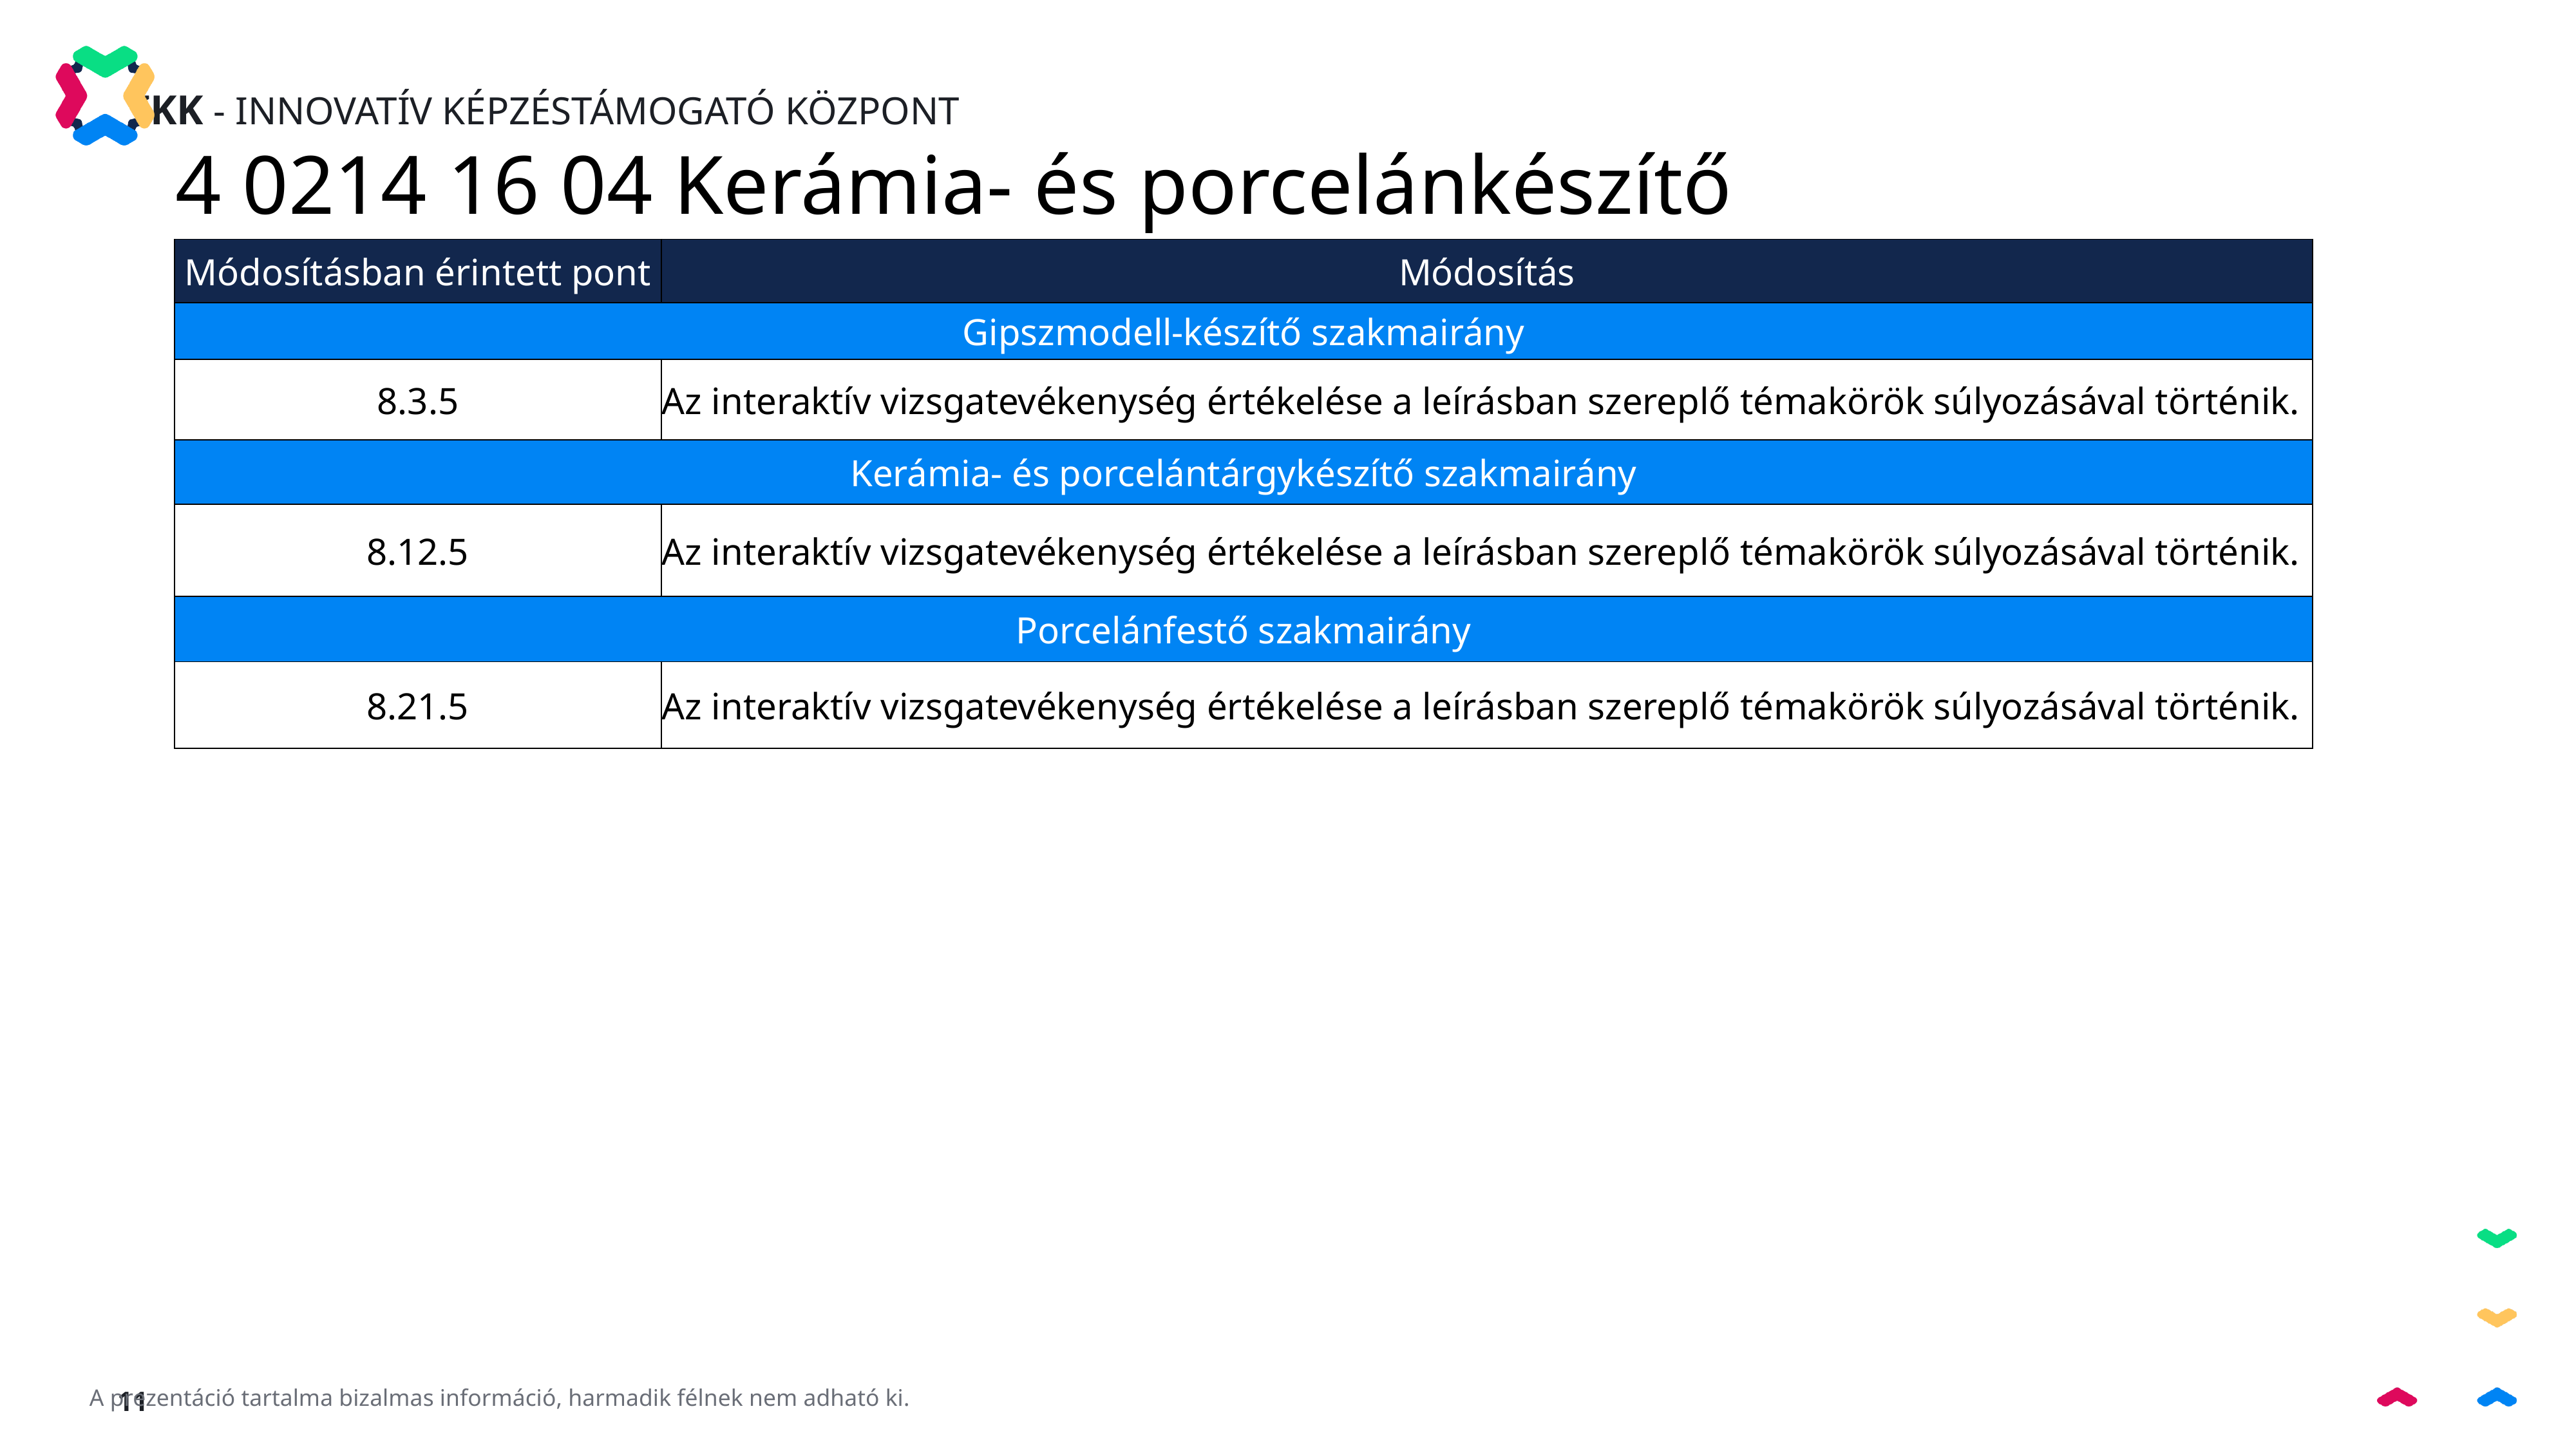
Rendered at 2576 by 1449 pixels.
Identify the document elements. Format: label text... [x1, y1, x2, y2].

picture [55, 46, 155, 146]
table_cell Kerámia- és porcelántárgykészítő szakmairány [175, 440, 2312, 504]
table_cell Az interaktív vizsgatevékenység értékelése a leírásban szereplő témakörök súlyozásával történik. [662, 505, 2312, 596]
table_cell Porcelánfestő szakmairány [175, 597, 2312, 661]
table_cell 8.21.5 [175, 662, 661, 748]
picture [2377, 1229, 2517, 1406]
table_header Módosítás [662, 240, 2312, 302]
table_cell Az interaktív vizsgatevékenység értékelése a leírásban szereplő témakörök súlyozásával történik. [662, 662, 2312, 748]
table_cell Gipszmodell-készítő szakmairány [175, 303, 2312, 359]
table_cell Az interaktív vizsgatevékenység értékelése a leírásban szereplő témakörök súlyozásával történik. [662, 360, 2312, 439]
list 4 0214 16 04 Kerámia- és porcelánkészítő [175, 133, 2336, 240]
table_header Módosításban érintett pont [175, 240, 661, 302]
table_cell 8.12.5 [175, 505, 661, 596]
table_cell 8.3.5 [175, 360, 661, 439]
